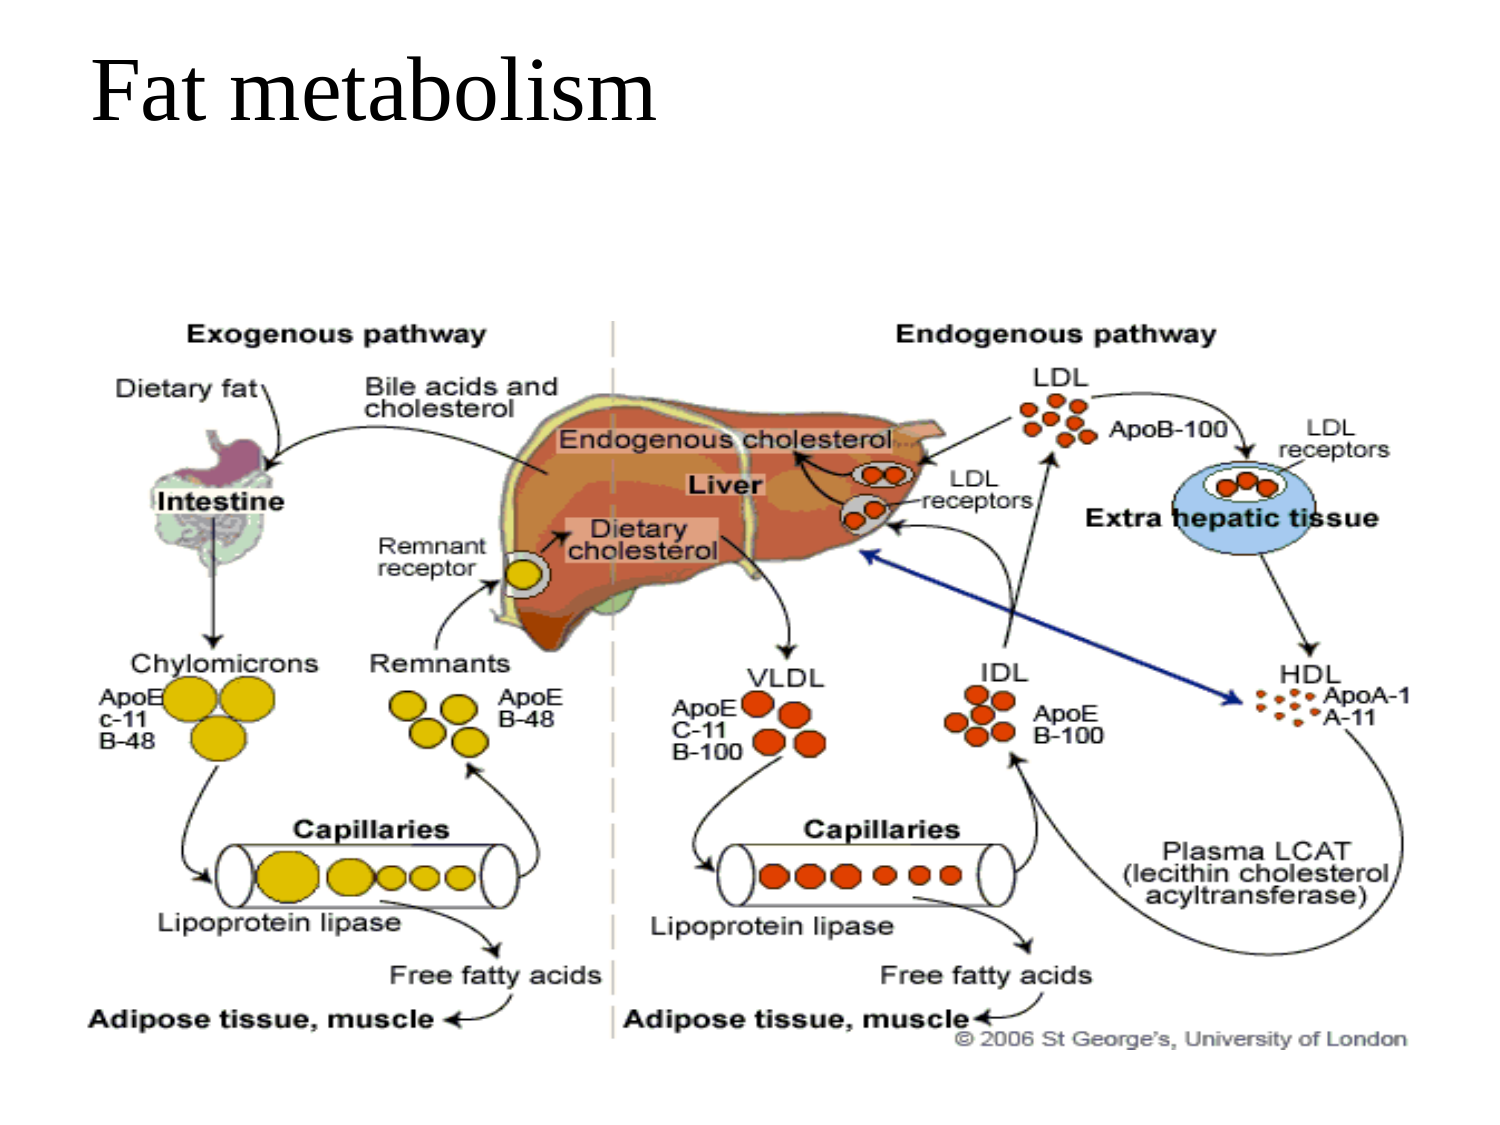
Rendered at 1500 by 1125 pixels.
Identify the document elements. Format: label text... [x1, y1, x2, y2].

title Fat metabolism [74, 44, 1426, 233]
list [74, 320, 1413, 1051]
